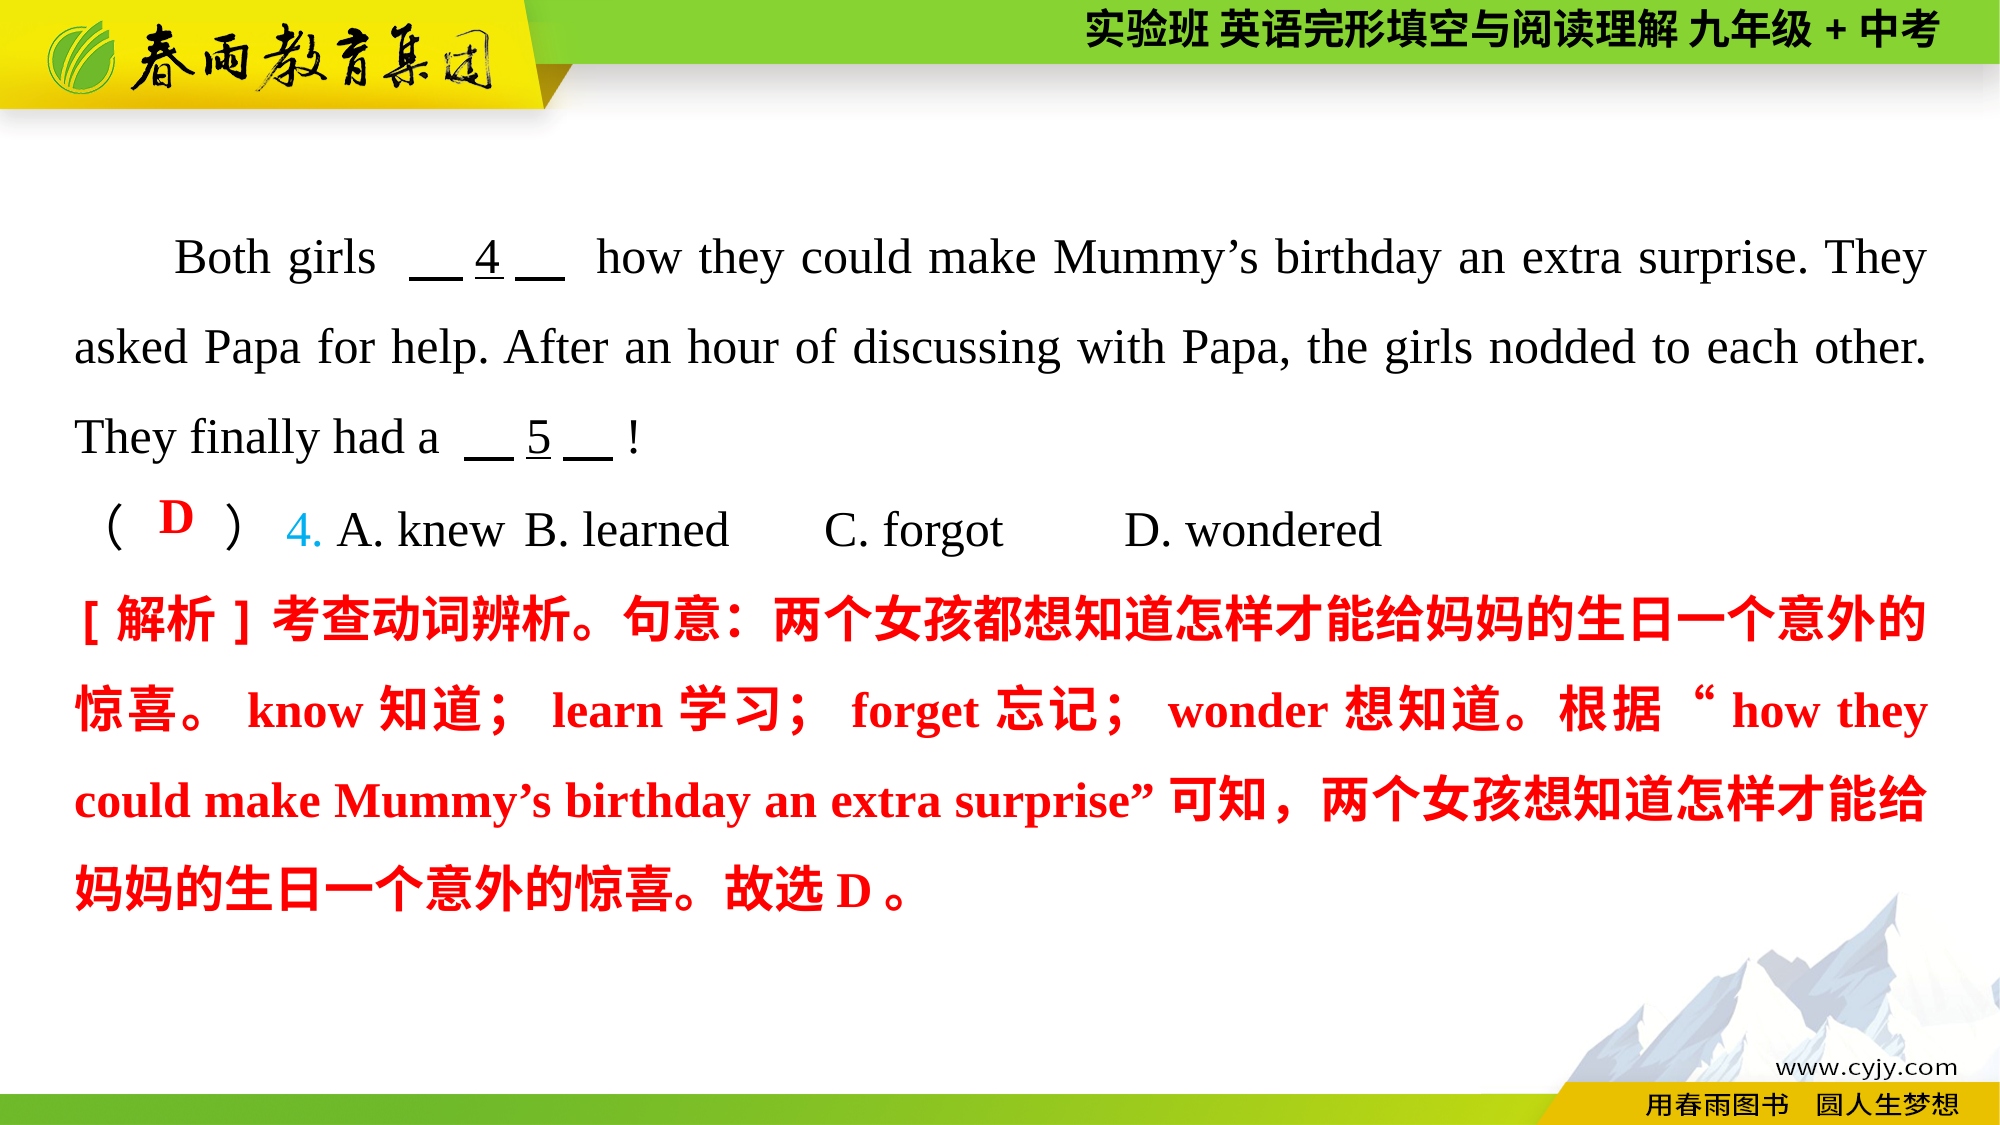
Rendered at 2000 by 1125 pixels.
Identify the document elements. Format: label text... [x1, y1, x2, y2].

text_box （ ）4. A. knew B. learned C. forgot D. wondered [59, 458, 1944, 549]
text_box [解析]考查动词辨析。句意：两个女孩都想知道怎样才能给妈妈的生日一个意外的惊喜。know知道；learn学习；forget忘记；wonder想知道。根据“how they could make Mummy’s birthday an extra surprise”可知，两个女孩想知道怎样才能给妈妈的生日一个意外的惊喜。故选D。 [59, 549, 1944, 925]
picture [0, 0, 2000, 1125]
list Both girls 4 how they could make Mummy’s birthday an extra surprise. They asked Papa for help. After an hour of discussing with Papa, the girls nodded to each other. They finally had a 5 ! [59, 186, 1944, 458]
text_box D [144, 476, 210, 549]
